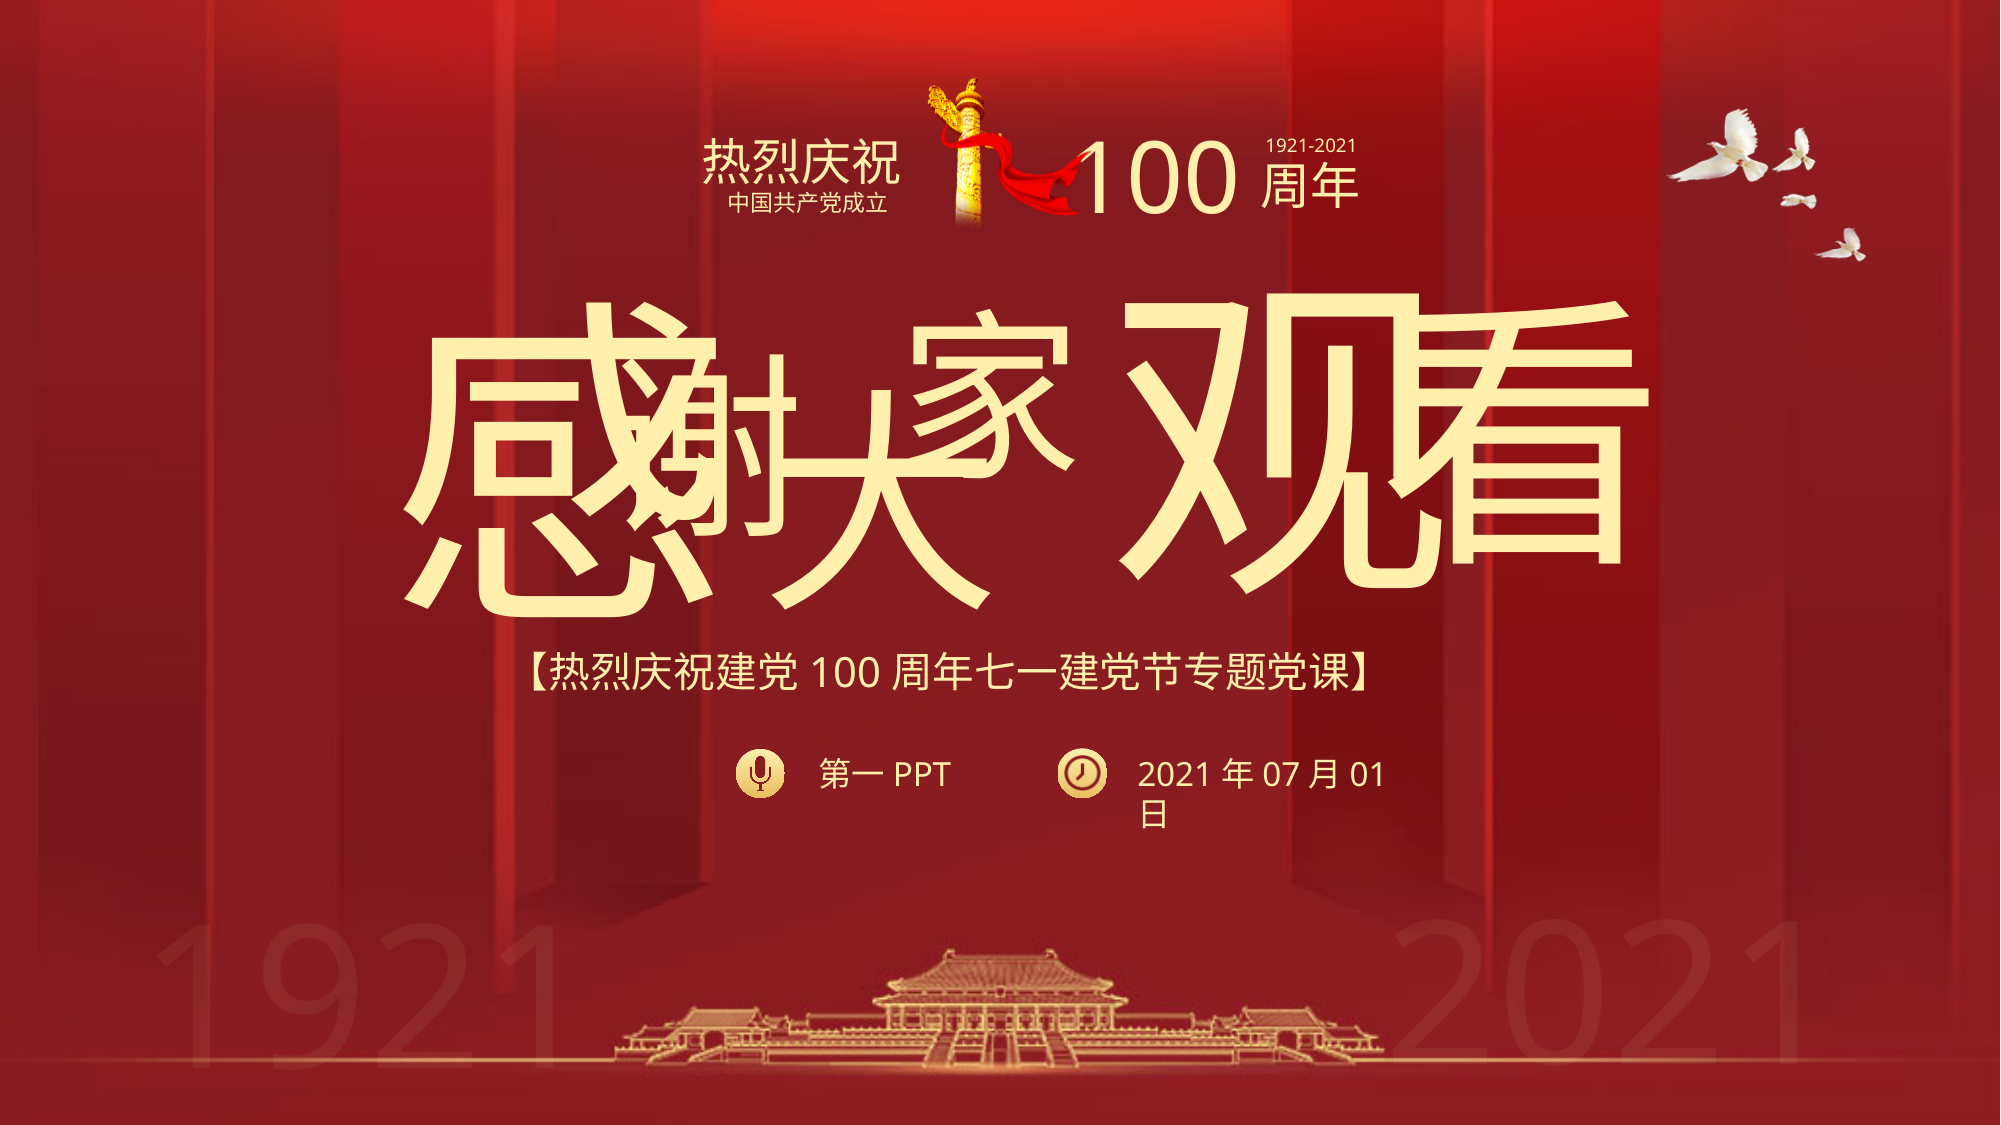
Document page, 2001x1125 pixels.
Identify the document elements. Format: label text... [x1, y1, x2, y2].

text_box 家 [867, 273, 1114, 509]
picture [0, 0, 2000, 1125]
text_box 中国共产党成立 [713, 181, 927, 224]
text_box 周年 [1245, 146, 1386, 222]
text_box 【热烈庆祝建党100周年七一建党节专题党课】 [492, 638, 1502, 704]
text_box 1921 [124, 861, 813, 1116]
text_box [736, 748, 785, 798]
text_box 观 [1092, 222, 1339, 638]
text_box 谢 [581, 313, 828, 569]
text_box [1057, 748, 1108, 799]
text_box 看 [1363, 245, 1610, 606]
text_box 大 [746, 344, 993, 647]
text_box 2021 [1368, 856, 2000, 1112]
text_box 感 [373, 240, 618, 671]
text_box 热烈庆祝 [686, 123, 927, 198]
text_box 第一PPT [803, 745, 978, 801]
text_box 2021年07月01日 [1122, 745, 1431, 841]
text_box 100 [1054, 106, 1270, 242]
text_box 1921-2021 [1250, 125, 1377, 164]
